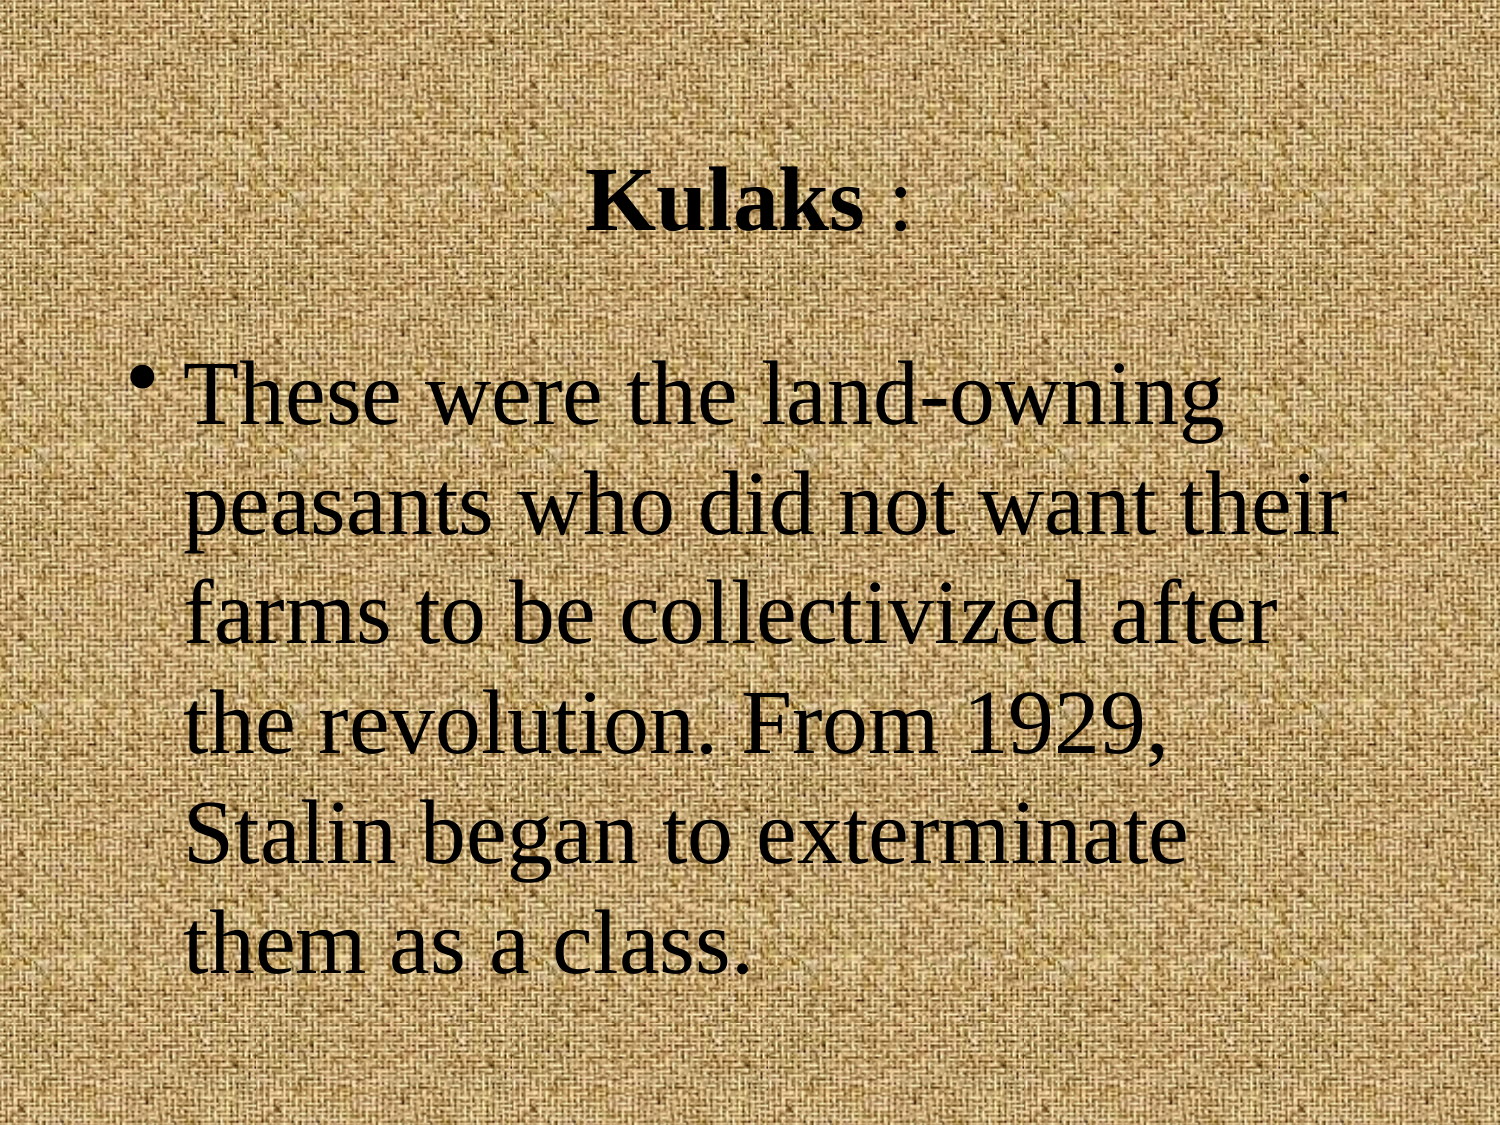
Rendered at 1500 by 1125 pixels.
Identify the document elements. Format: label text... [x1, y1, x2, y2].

title Kulaks : [112, 99, 1388, 288]
picture [0, 0, 1500, 1125]
list These were the land-owning peasants who did not want their farms to be collectivized after the revolution. From 1929, Stalin began to exterminate them as a class. [112, 324, 1388, 1001]
